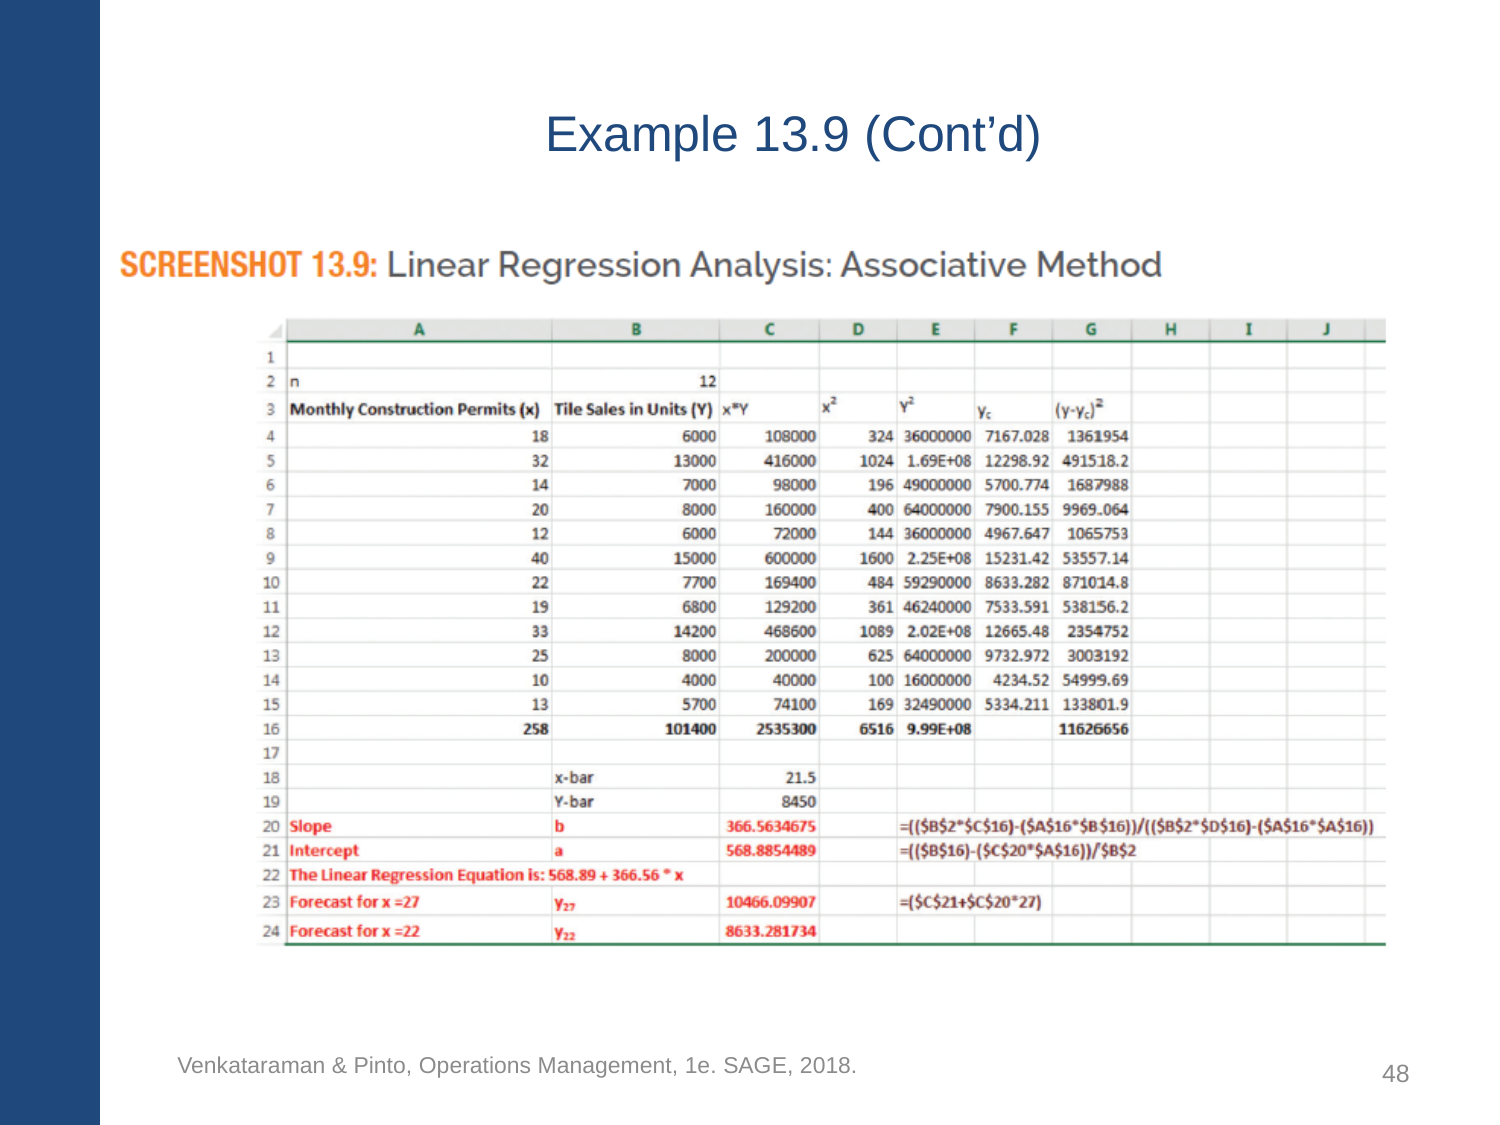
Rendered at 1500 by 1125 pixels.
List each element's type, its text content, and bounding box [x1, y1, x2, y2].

slide_number 48 [1350, 1042, 1425, 1103]
picture [112, 233, 1488, 973]
footer Venkataraman & Pinto, Operations Management, 1e. SAGE, 2018. [162, 1042, 1313, 1103]
title Example 13.9 (Cont’d) [162, 37, 1425, 225]
